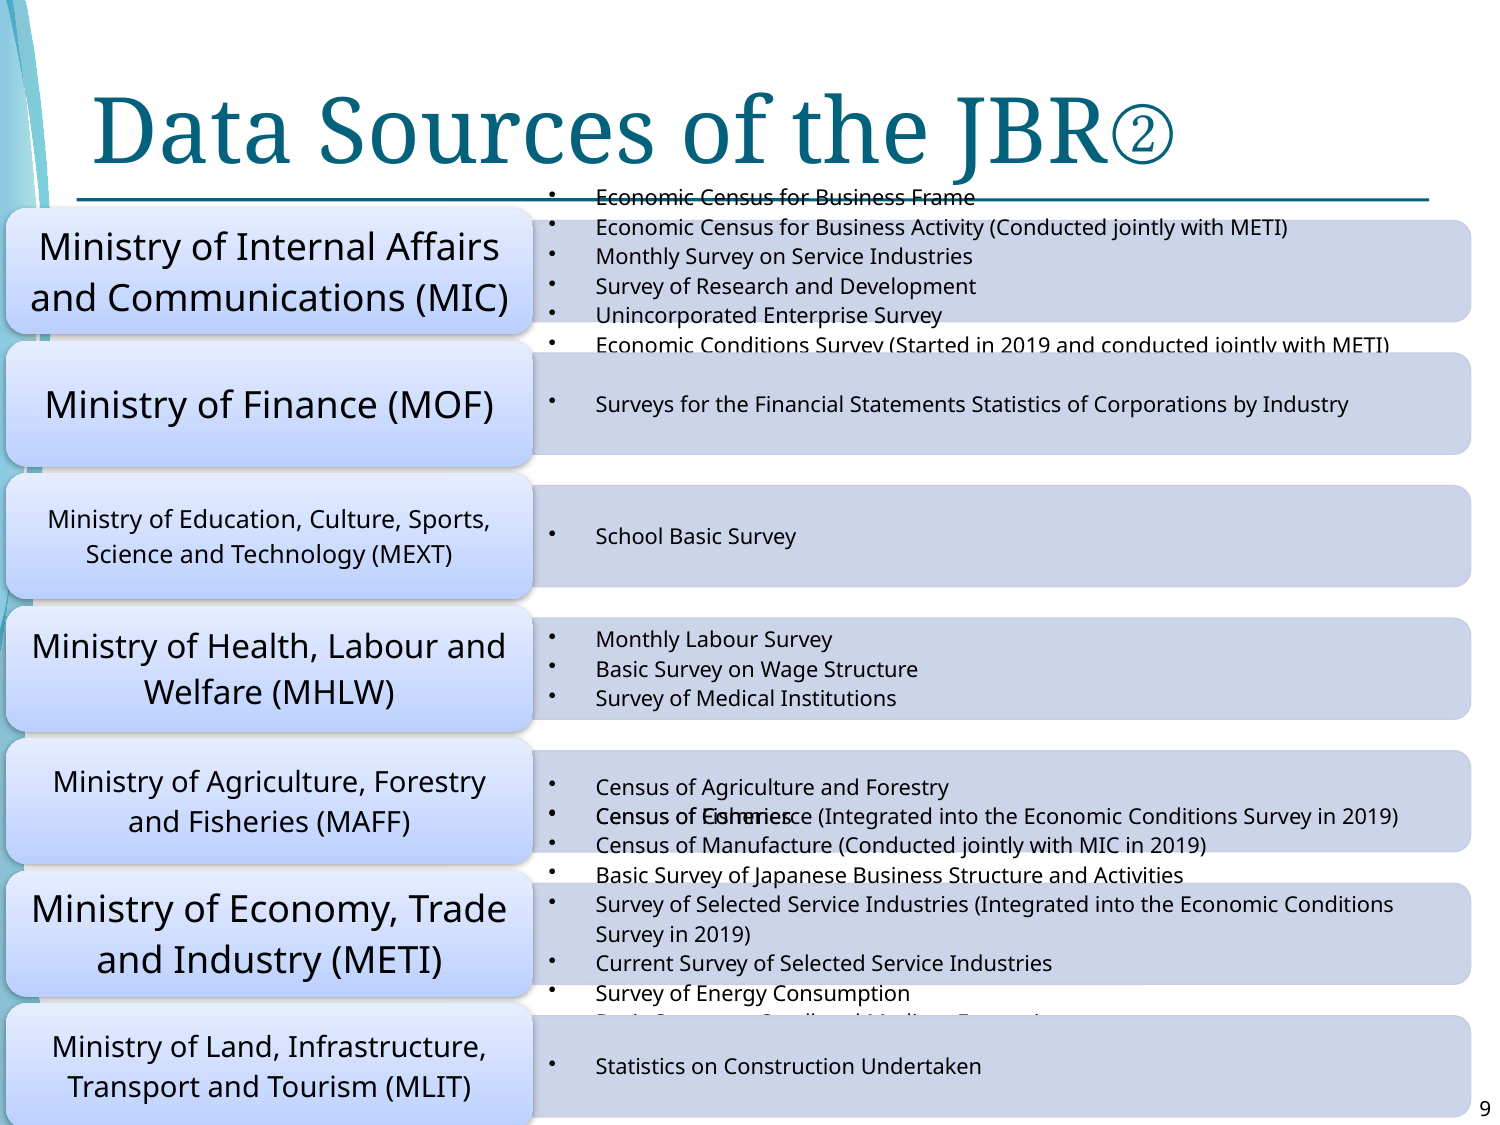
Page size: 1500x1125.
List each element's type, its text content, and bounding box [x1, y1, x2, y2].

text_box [5, 207, 1471, 1125]
slide_number 9 [1474, 1087, 1500, 1122]
title Data Sources of the JBR② [76, 2, 1427, 190]
